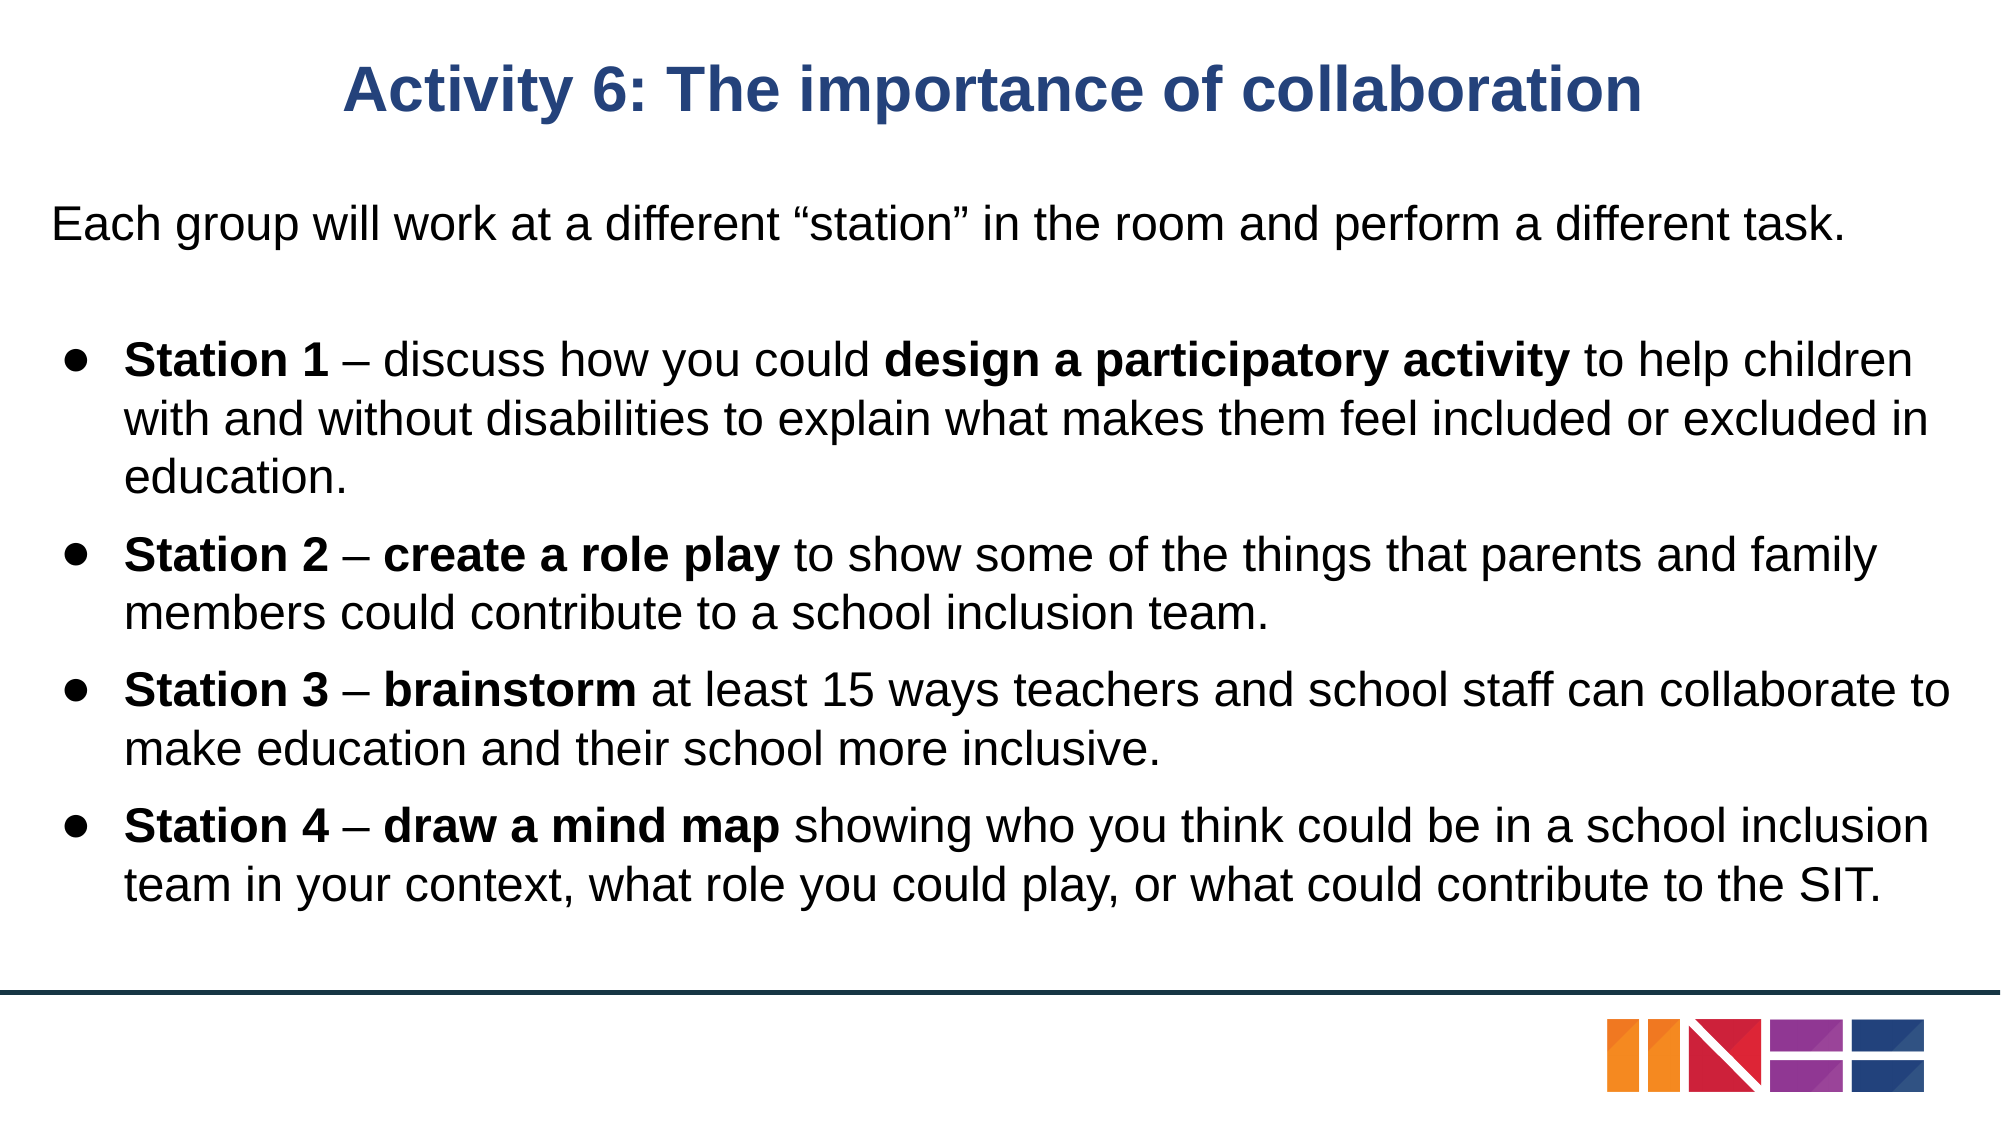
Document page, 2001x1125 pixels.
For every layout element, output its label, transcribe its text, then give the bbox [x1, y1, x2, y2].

title Activity 6: The importance of collaboration [31, 28, 1957, 145]
list Each group will work at a different “station” in the room and perform a different task. Station 1 – discuss how you could design a participatory activity to help children with and without disabilities to explain what makes them feel included or excluded in education. Station 2 – create a role play to show some of the things that parents and family members could contribute to a school inclusion team. Station 3 – brainstorm at least 15 ways teachers and school staff can collaborate to make education and their school more inclusive. Station 4 – draw a mind map showing who you think could be in a school inclusion team in your context, what role you could play, or what could contribute to the SIT. [31, 172, 1971, 957]
picture [1607, 1019, 1924, 1092]
